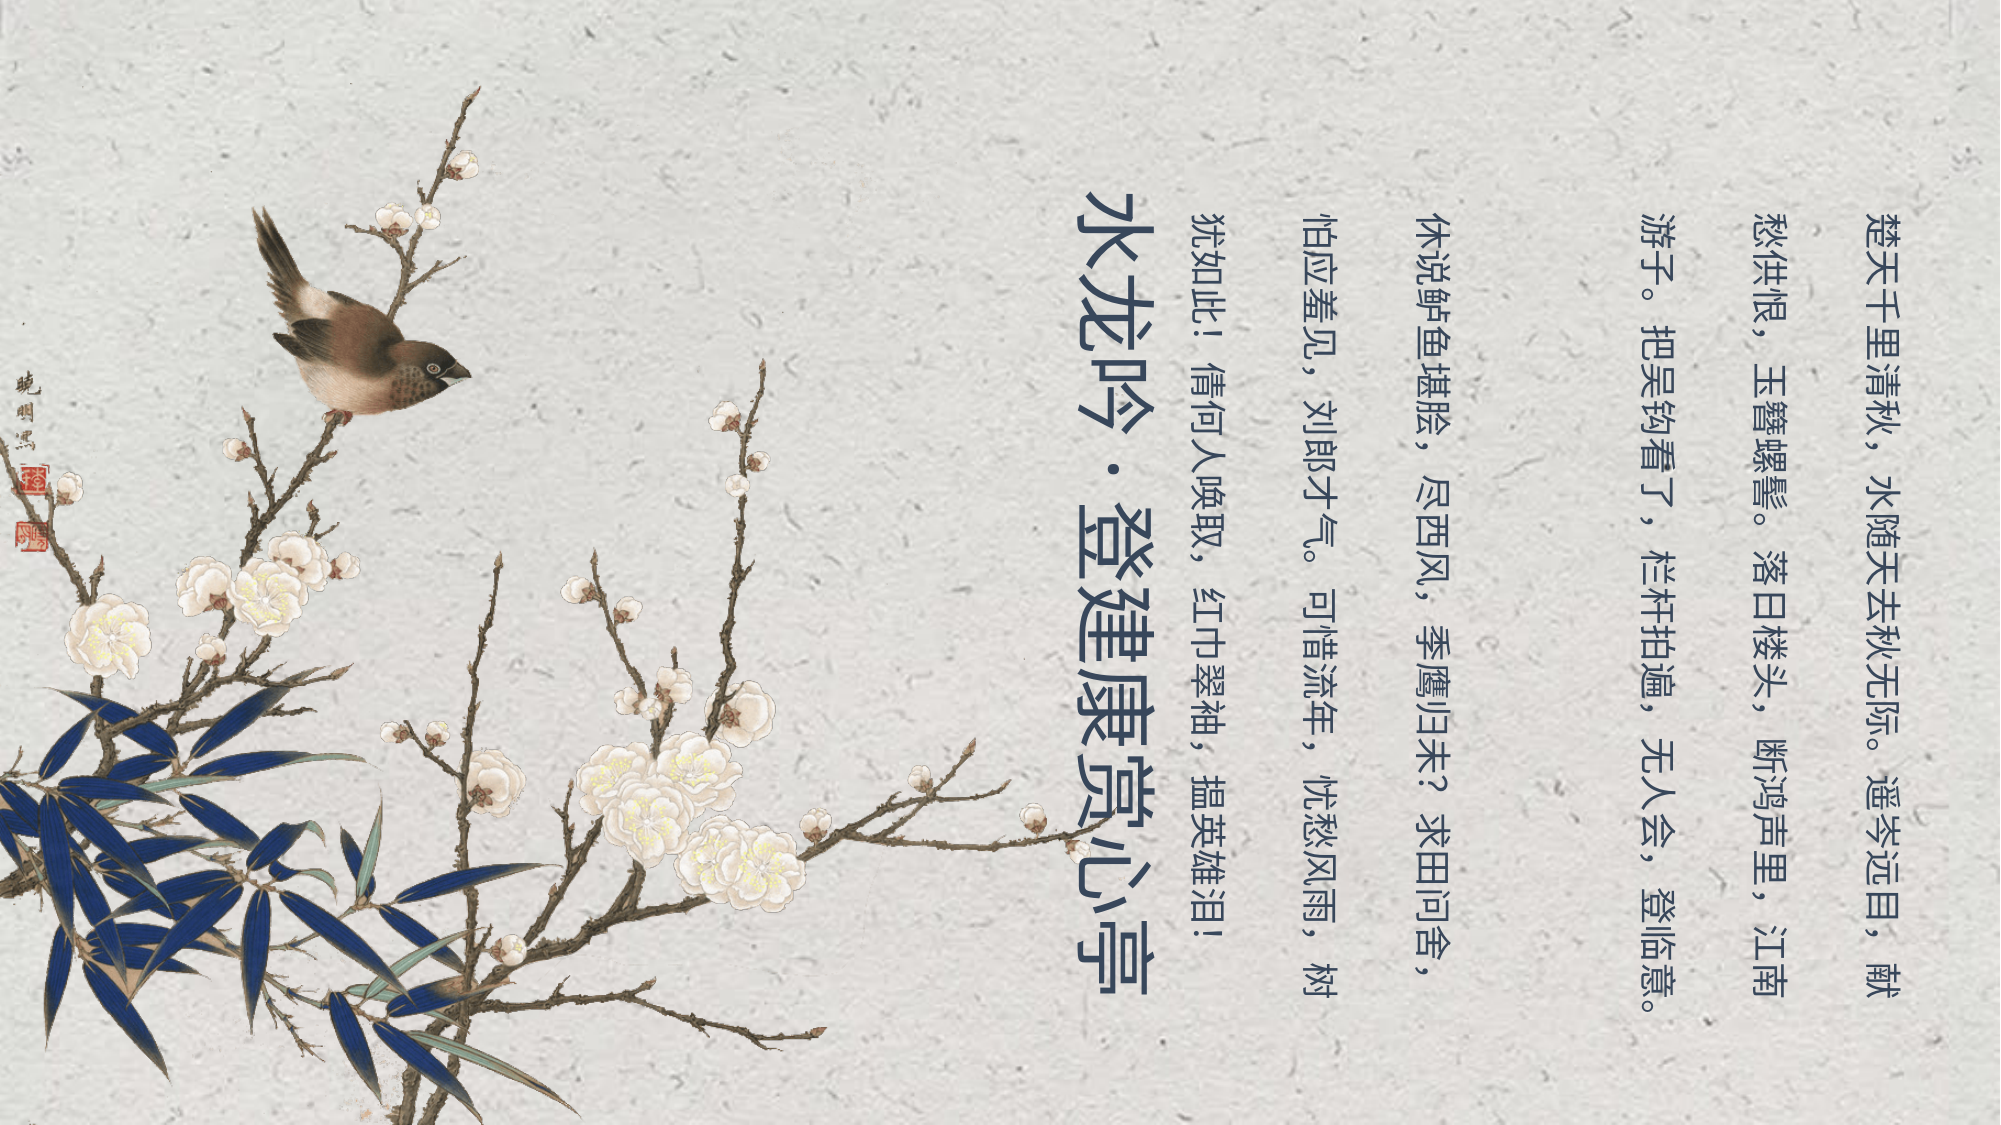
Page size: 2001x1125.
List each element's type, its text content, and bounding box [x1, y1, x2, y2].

picture [0, 0, 2000, 1125]
text_box 楚天千里清秋，水随天去秋无际。遥岑远目，献愁供恨，玉簪螺髻。落日楼头，断鸿声里，江南游子。把吴钩看了，栏杆拍遍，无人会，登临意。 休说鲈鱼堪脍，尽西风，季鹰归未？求田问舍，怕应羞见，刘郎才气。可惜流年，忧愁风雨，树犹如此！倩何人唤取，红巾翠袖，揾英雄泪！ [1325, 197, 1982, 1021]
text_box 水龙吟·登建康赏心亭 [1125, 173, 1325, 1056]
